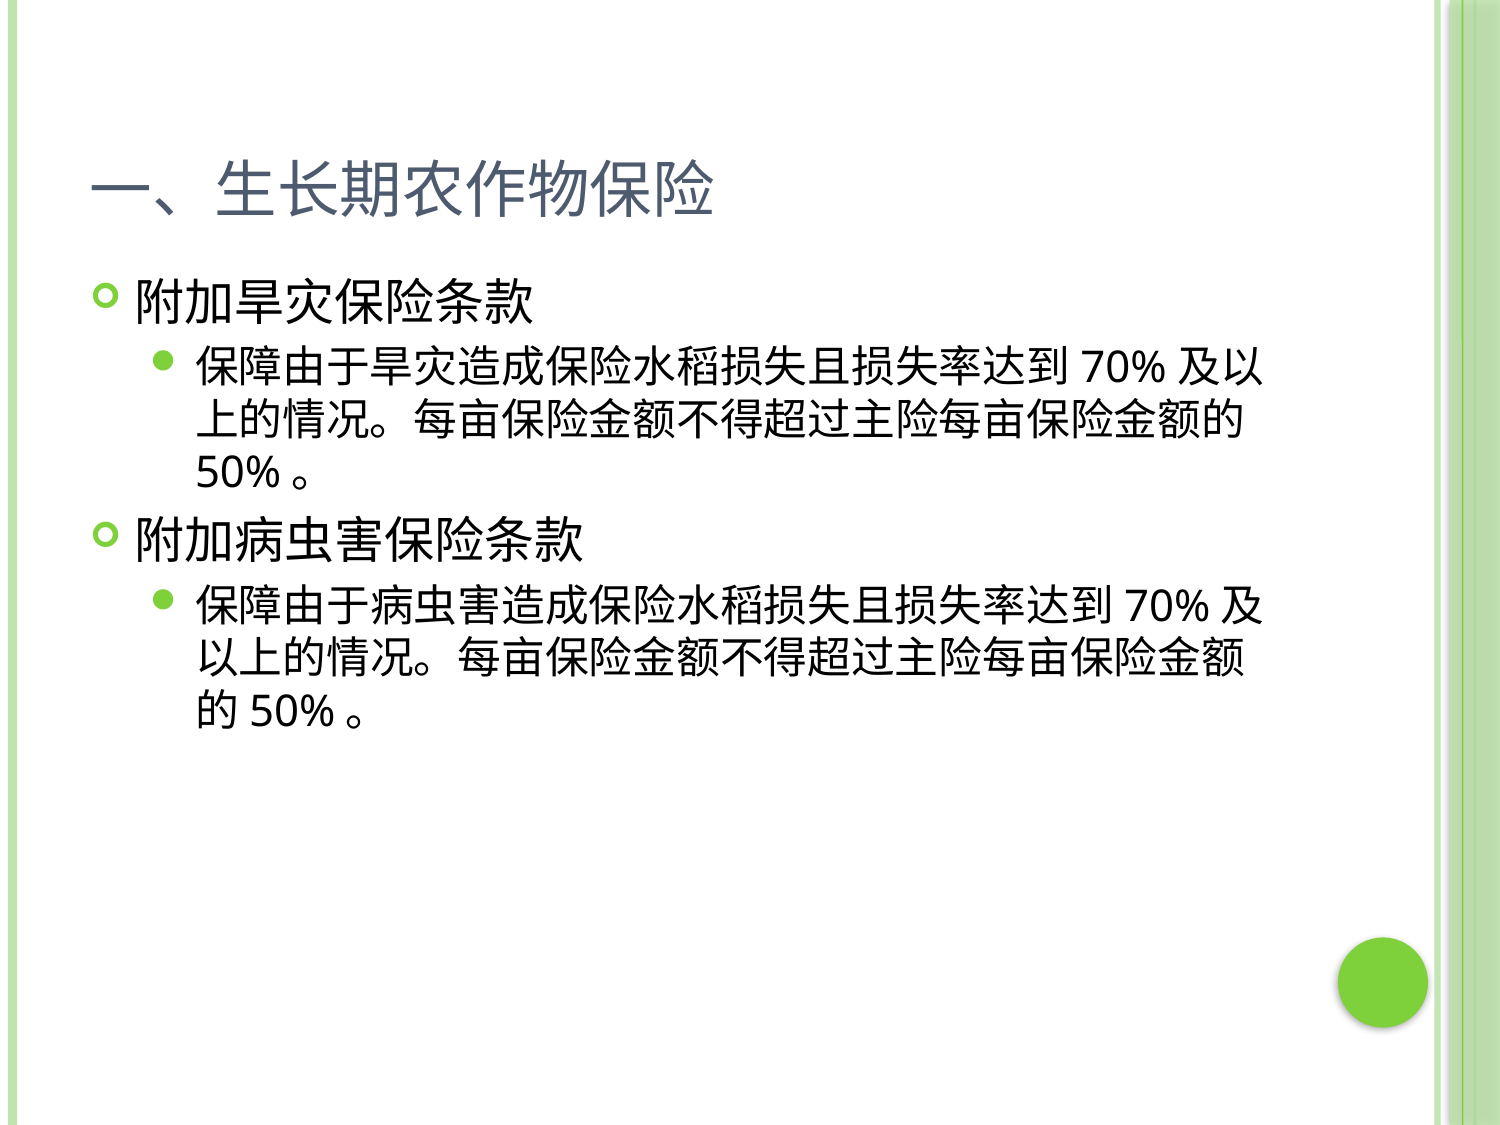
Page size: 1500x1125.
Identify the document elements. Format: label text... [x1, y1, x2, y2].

list 附加旱灾保险条款 保障由于旱灾造成保险水稻损失且损失率达到70%及以上的情况。每亩保险金额不得超过主险每亩保险金额的50%。 附加病虫害保险条款 保障由于病虫害造成保险水稻损失且损失率达到70%及以上的情况。每亩保险金额不得超过主险每亩保险金额的50%。 [74, 262, 1301, 1063]
title 一、生长期农作物保险 [75, 45, 1300, 233]
